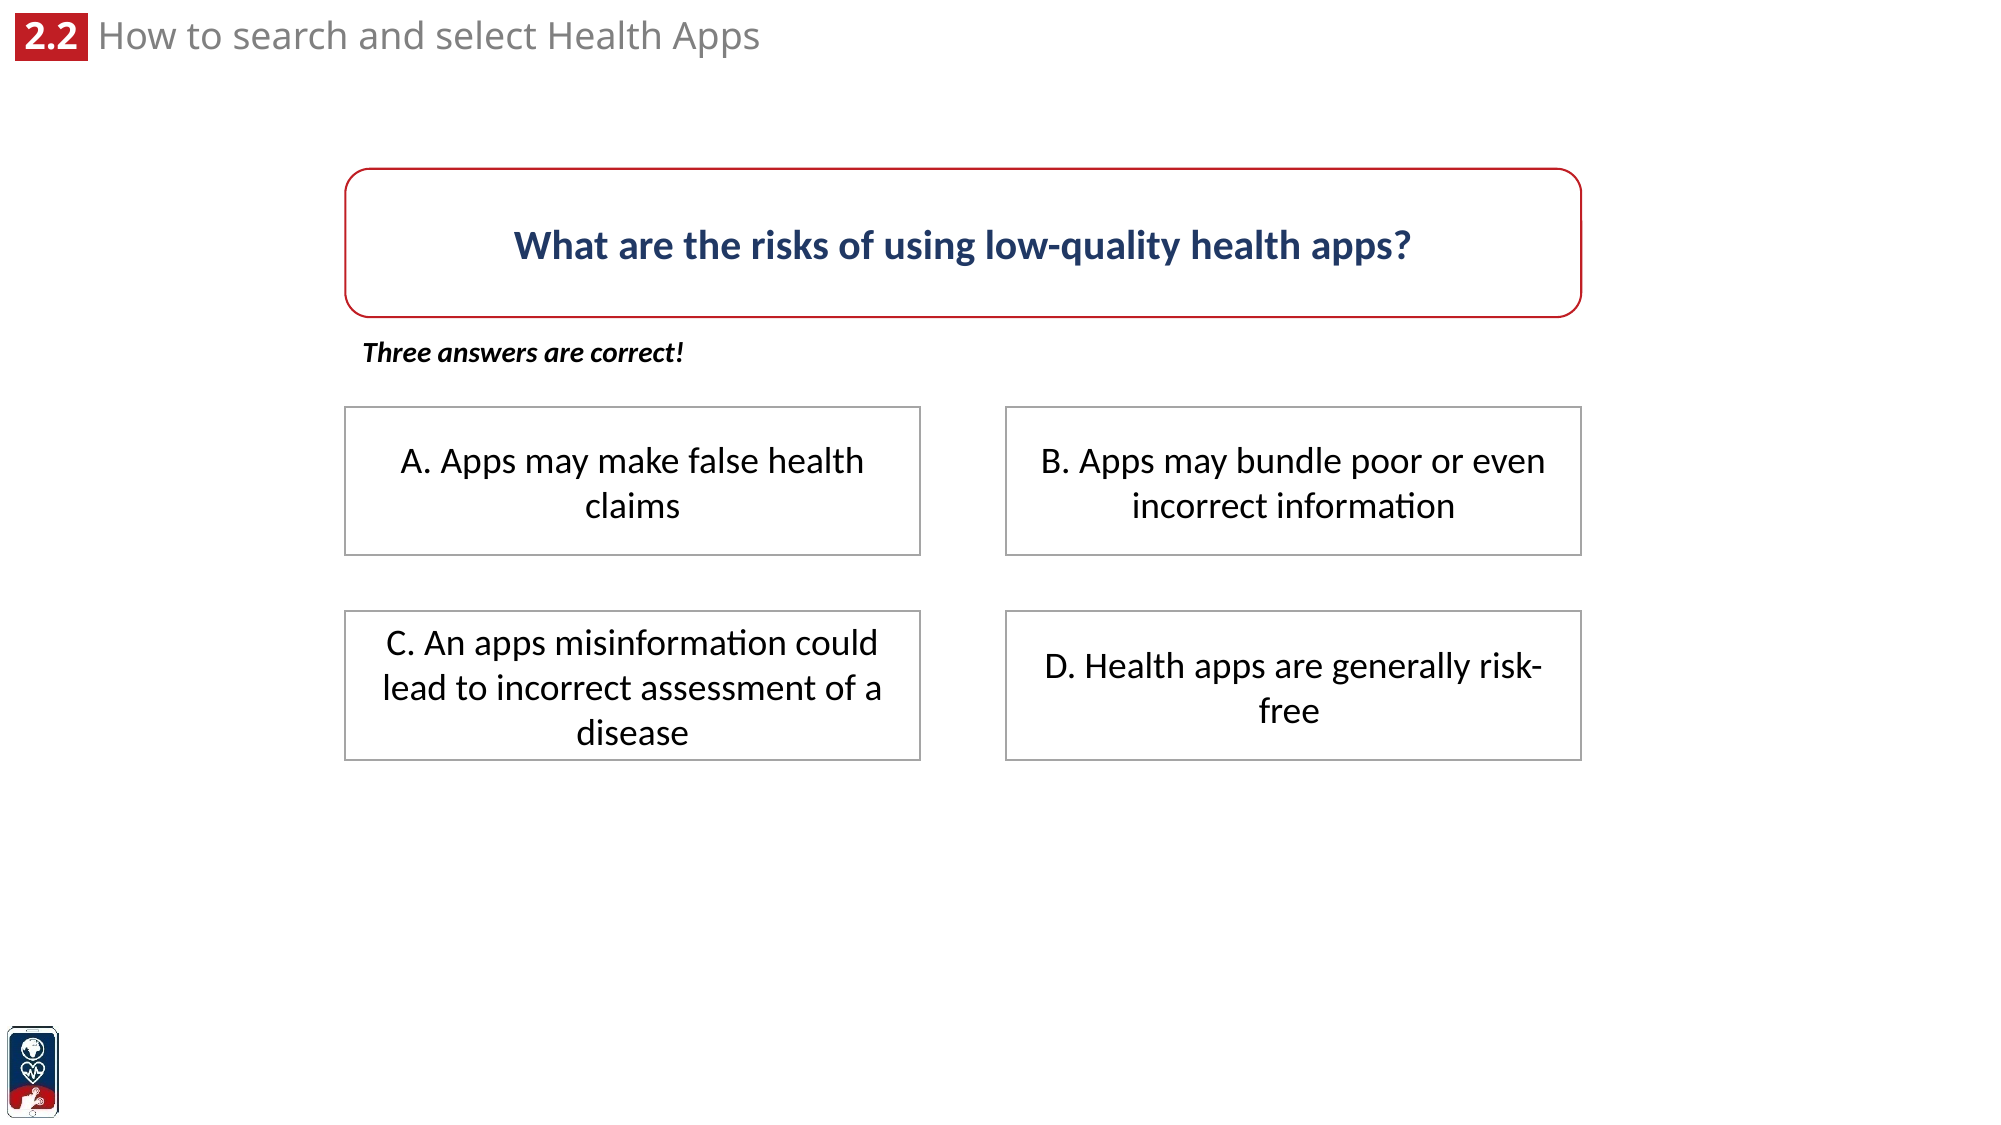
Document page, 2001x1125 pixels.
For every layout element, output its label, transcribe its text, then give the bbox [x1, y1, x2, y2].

text_box Three answers are correct! [347, 325, 700, 376]
text_box B. Apps may bundle poor or even incorrect information [1005, 406, 1582, 556]
text_box C. An apps misinformation could lead to incorrect assessment of a disease [344, 610, 921, 761]
text_box D. Health apps are generally risk-free [1005, 610, 1582, 761]
text_box What are the risks of using low-quality health apps? [344, 167, 1583, 319]
text_box A. Apps may make false health claims [344, 406, 921, 556]
picture [7, 1026, 59, 1118]
